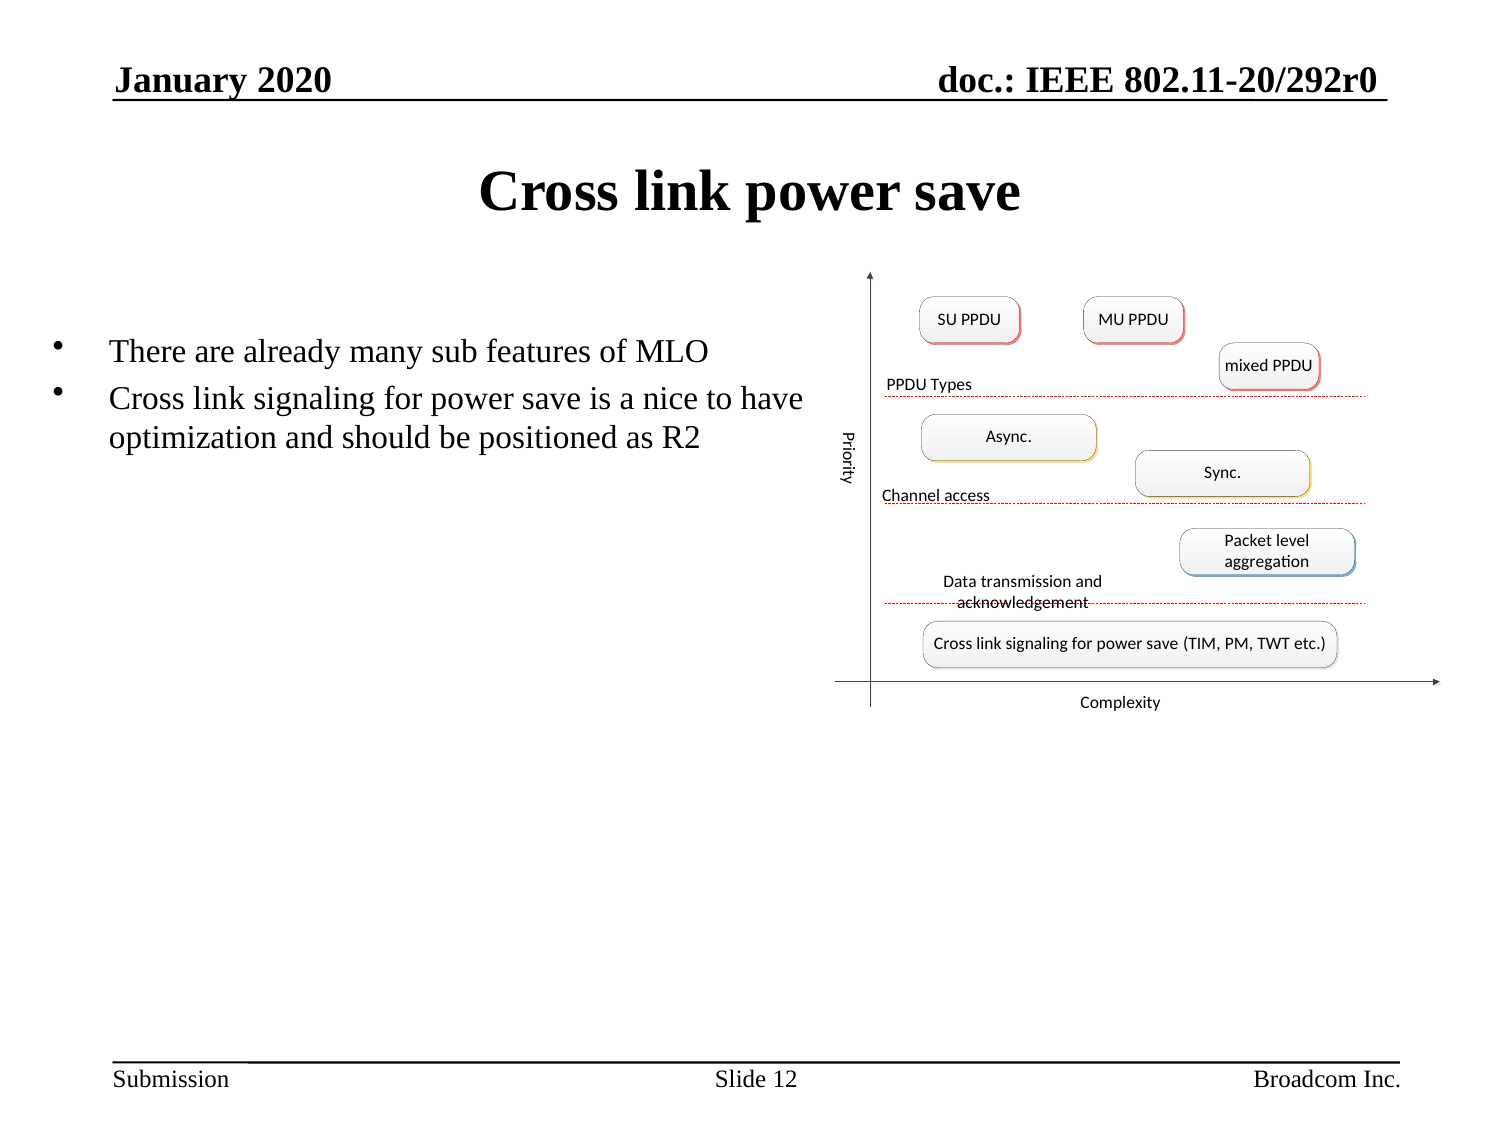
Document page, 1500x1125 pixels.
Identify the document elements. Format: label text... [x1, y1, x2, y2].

list There are already many sub features of MLO Cross link signaling for power save is a nice to have optimization and should be positioned as R2 [37, 275, 900, 1000]
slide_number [114, 54, 335, 101]
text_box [824, 262, 1452, 719]
title Cross link power save [112, 99, 1388, 275]
footer Broadcom Inc. [1250, 1061, 1402, 1093]
slide_number Slide 12 [712, 1061, 800, 1093]
